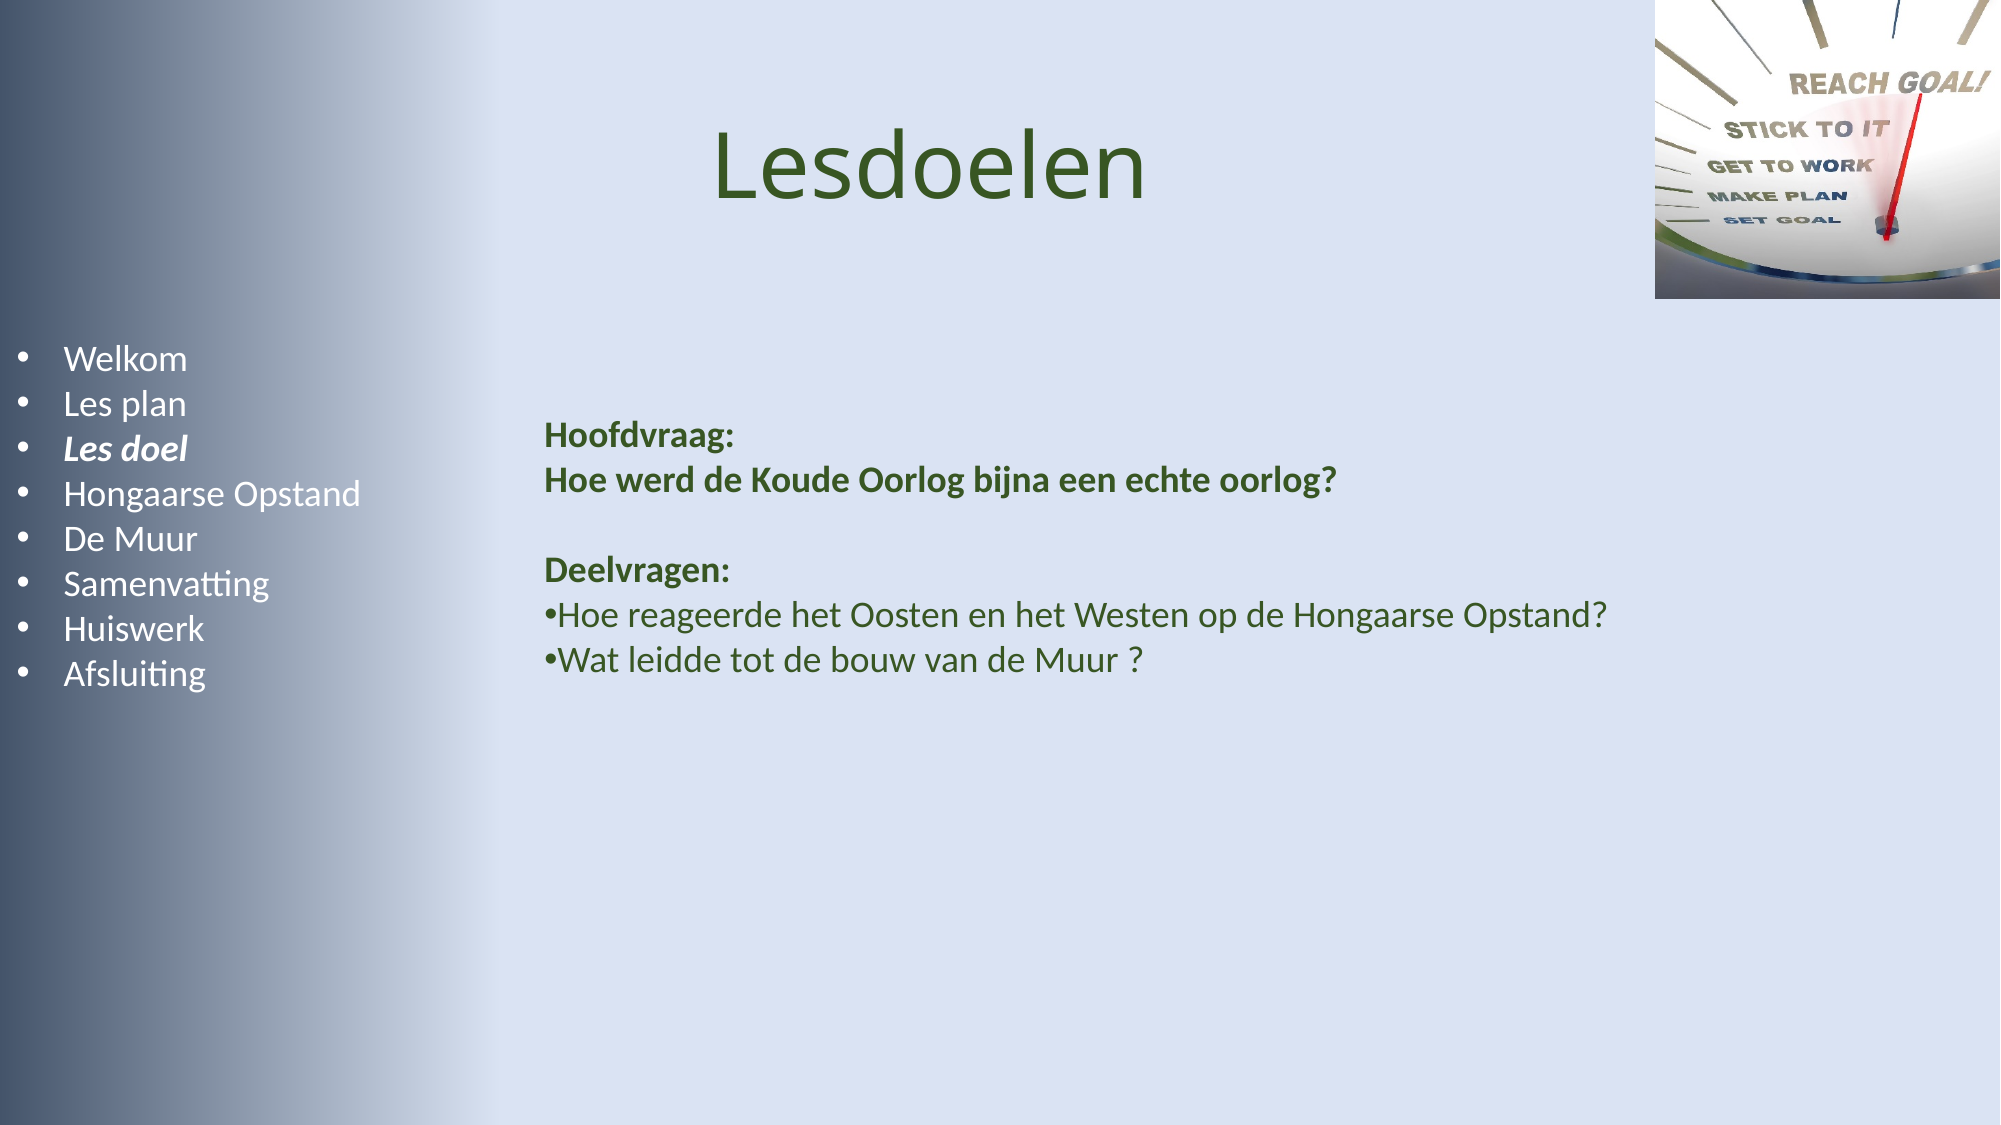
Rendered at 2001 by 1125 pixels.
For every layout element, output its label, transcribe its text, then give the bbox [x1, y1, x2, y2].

picture [1655, 0, 2000, 299]
text_box Hoofdvraag: Hoe werd de Koude Oorlog bijna een echte oorlog? Deelvragen: Hoe reageerde het Oosten en het Westen op de Hongaarse Opstand? Wat leidde tot de bouw van de Muur ? [529, 403, 1868, 688]
title Lesdoelen [695, 59, 1655, 278]
text_box Welkom Les plan Les doel Hongaarse Opstand De Muur Samenvatting Huiswerk Afsluiting [1, 326, 377, 702]
